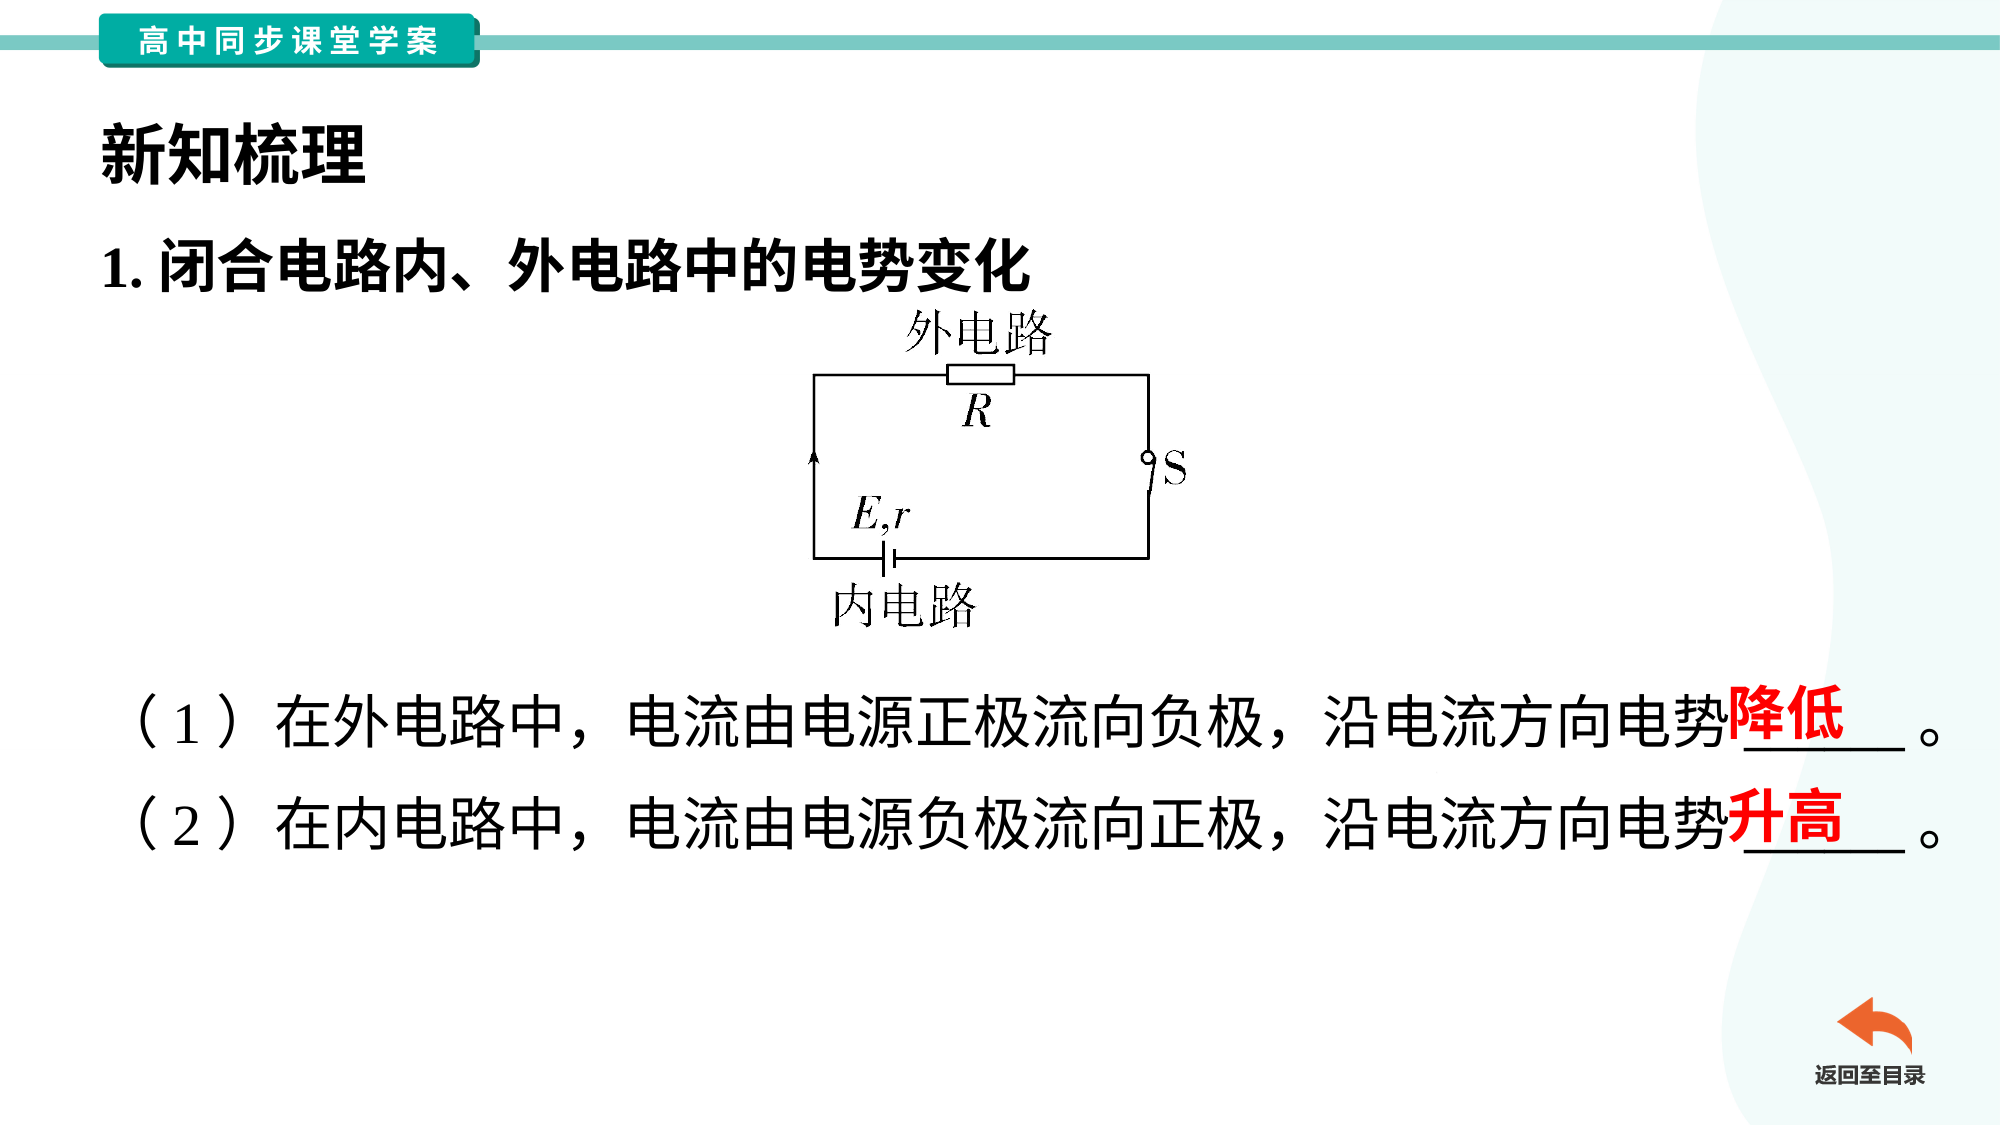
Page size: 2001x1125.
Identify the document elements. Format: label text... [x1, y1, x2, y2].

text_box 1.闭合电路内、外电路中的电势变化 [100, 195, 1899, 289]
picture [0, 0, 2000, 1125]
text_box 新知梳理 [100, 76, 1899, 195]
text_box 升高 [1706, 746, 1866, 838]
text_box 降低 [1706, 643, 1866, 735]
text_box （1）在外电路中，电流由电源正极流向负极，沿电流方向电势______。 （2）在内电路中，电流由电源负极流向正极，沿电流方向电势______。 [100, 648, 1966, 846]
